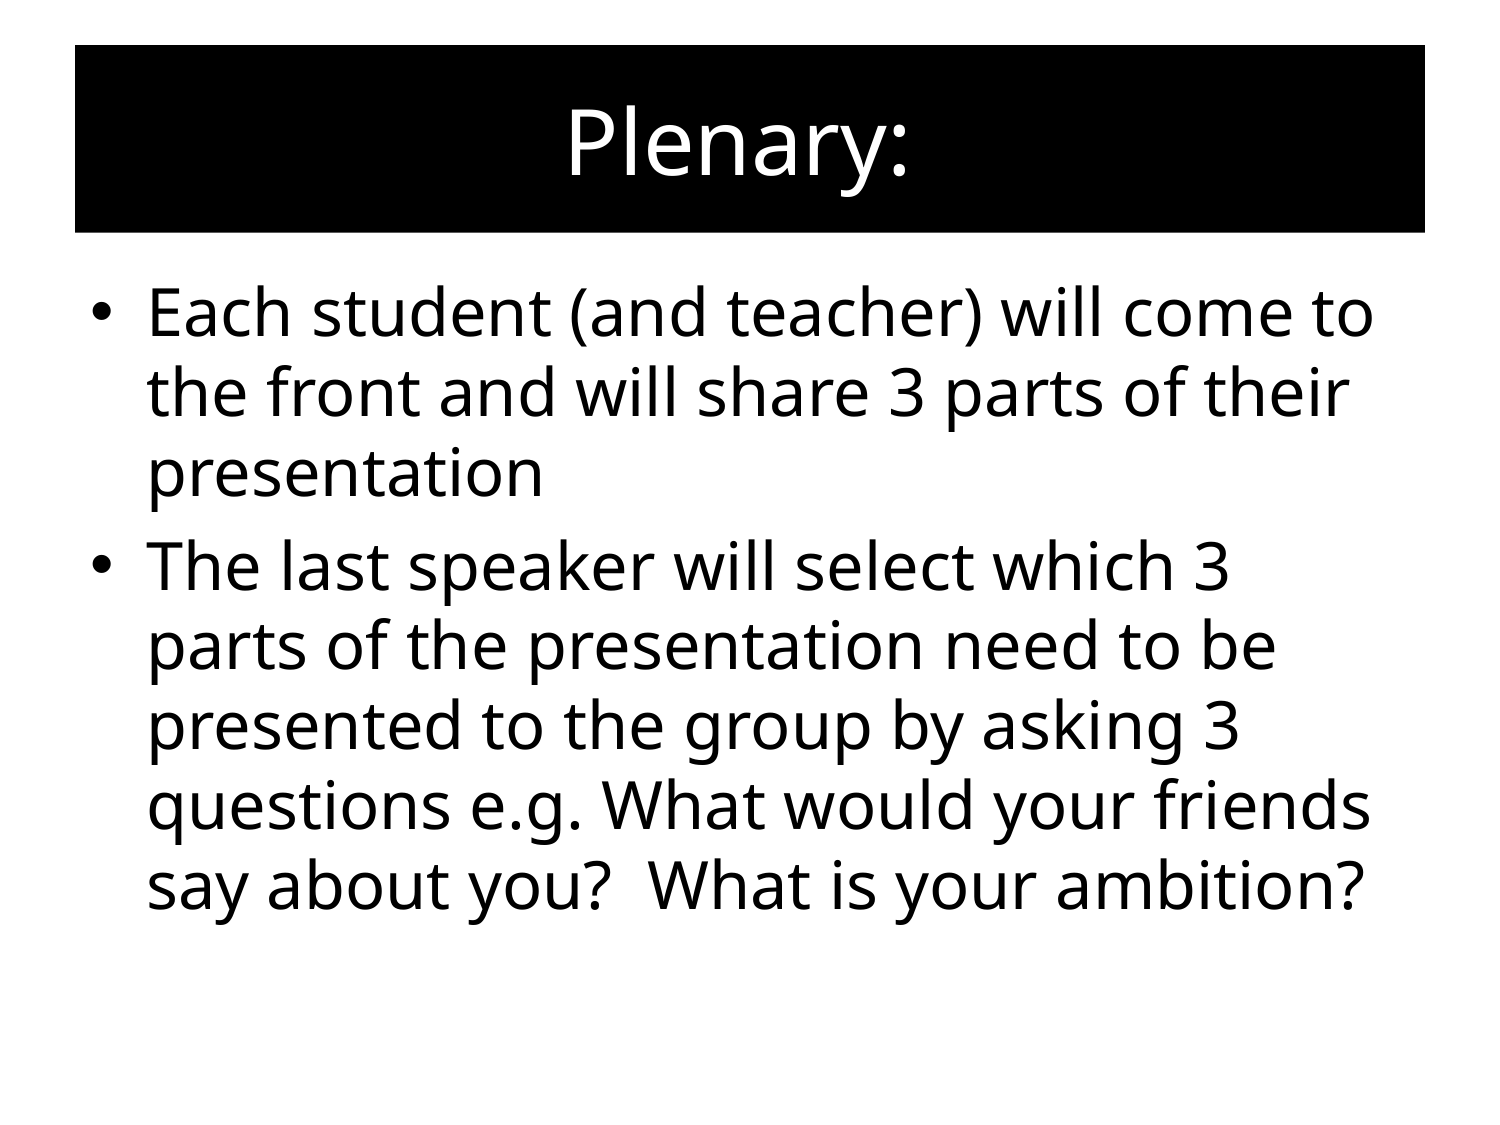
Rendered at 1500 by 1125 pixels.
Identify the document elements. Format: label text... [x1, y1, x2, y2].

list Each student (and teacher) will come to the front and will share 3 parts of their presentation The last speaker will select which 3 parts of the presentation need to be presented to the group by asking 3 questions e.g. What would your friends say about you? What is your ambition? [75, 262, 1425, 1059]
title Plenary: [75, 45, 1425, 233]
